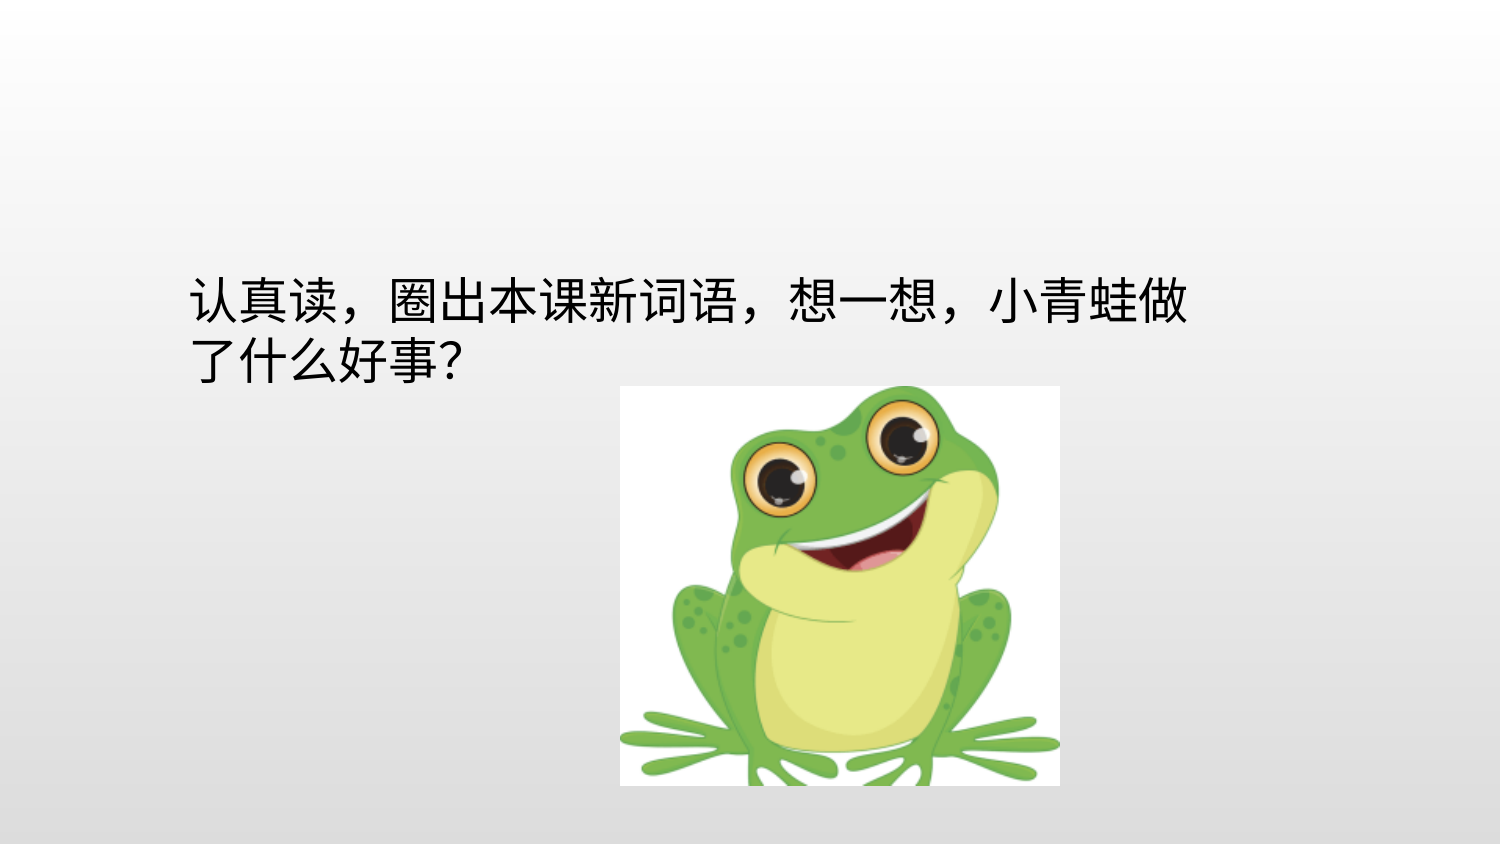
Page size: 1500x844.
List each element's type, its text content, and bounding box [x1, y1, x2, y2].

picture [620, 386, 1060, 786]
text_box 认真读，圈出本课新词语，想一想，小青蛙做了什么好事？ [176, 263, 1204, 395]
